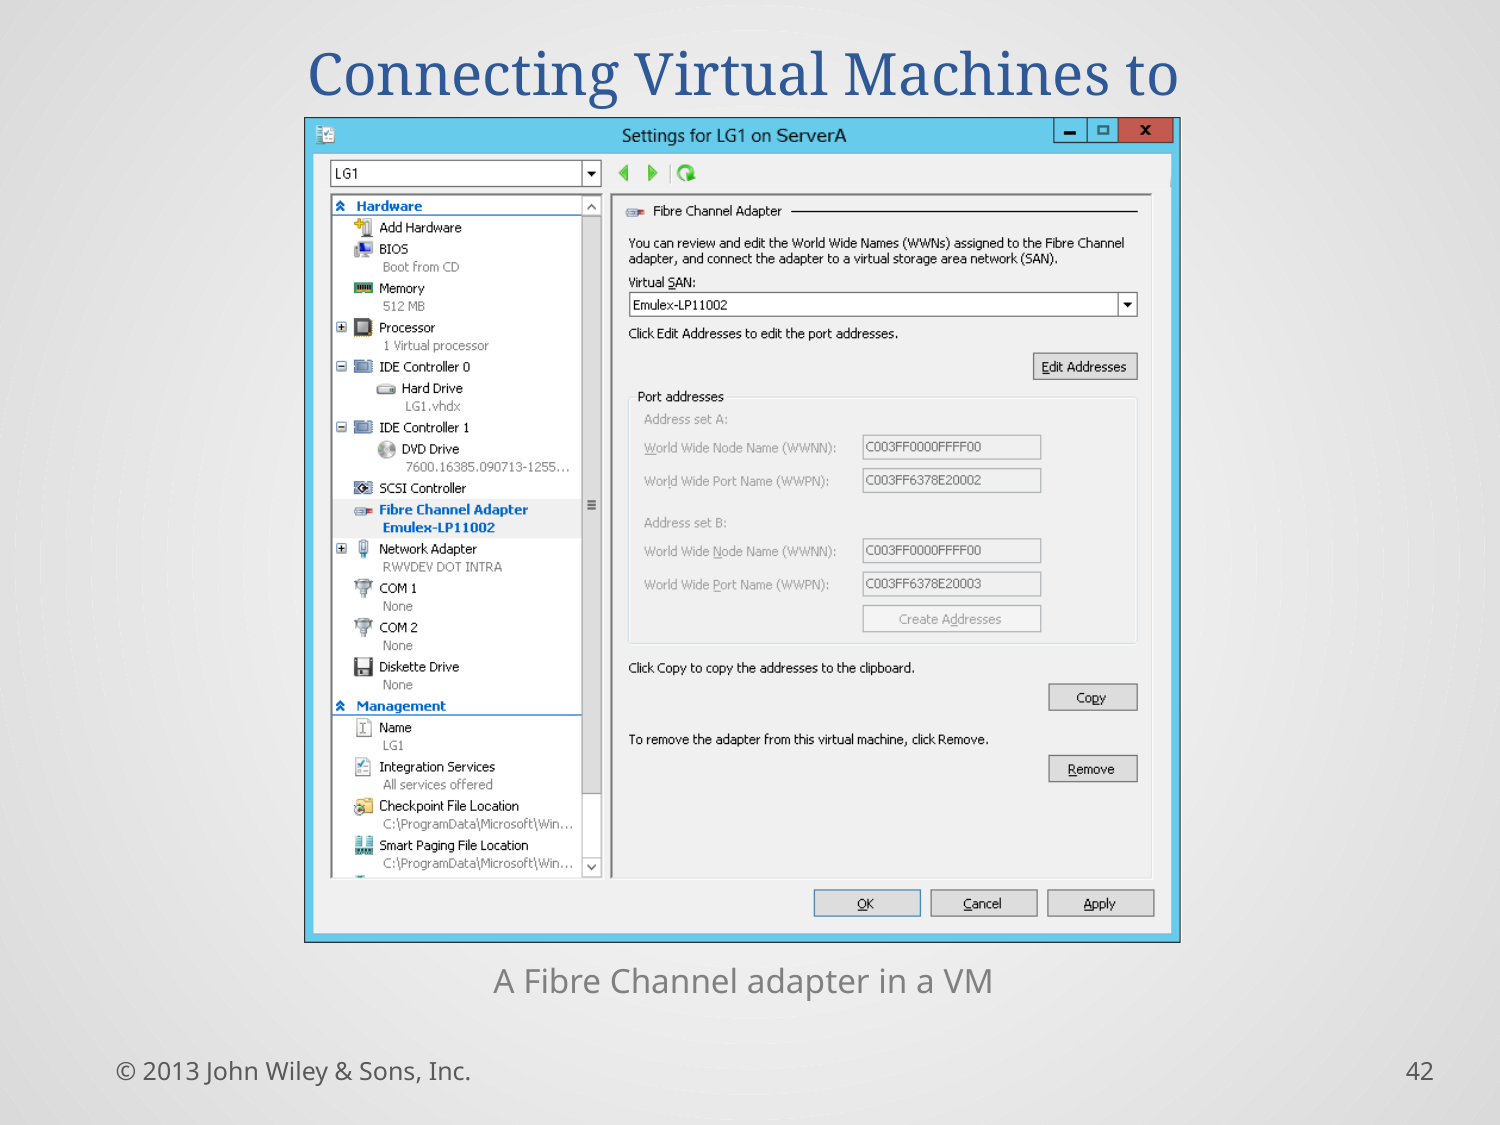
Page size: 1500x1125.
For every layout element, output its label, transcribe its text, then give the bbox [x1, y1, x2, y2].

footer © 2013 John Wiley & Sons, Inc. [108, 1042, 576, 1103]
title Connecting Virtual Machines to a SAN [275, 37, 1213, 185]
list A Fibre Channel adapter in a VM [275, 953, 1213, 1041]
slide_number 42 [1401, 1042, 1494, 1103]
picture [304, 116, 1183, 944]
